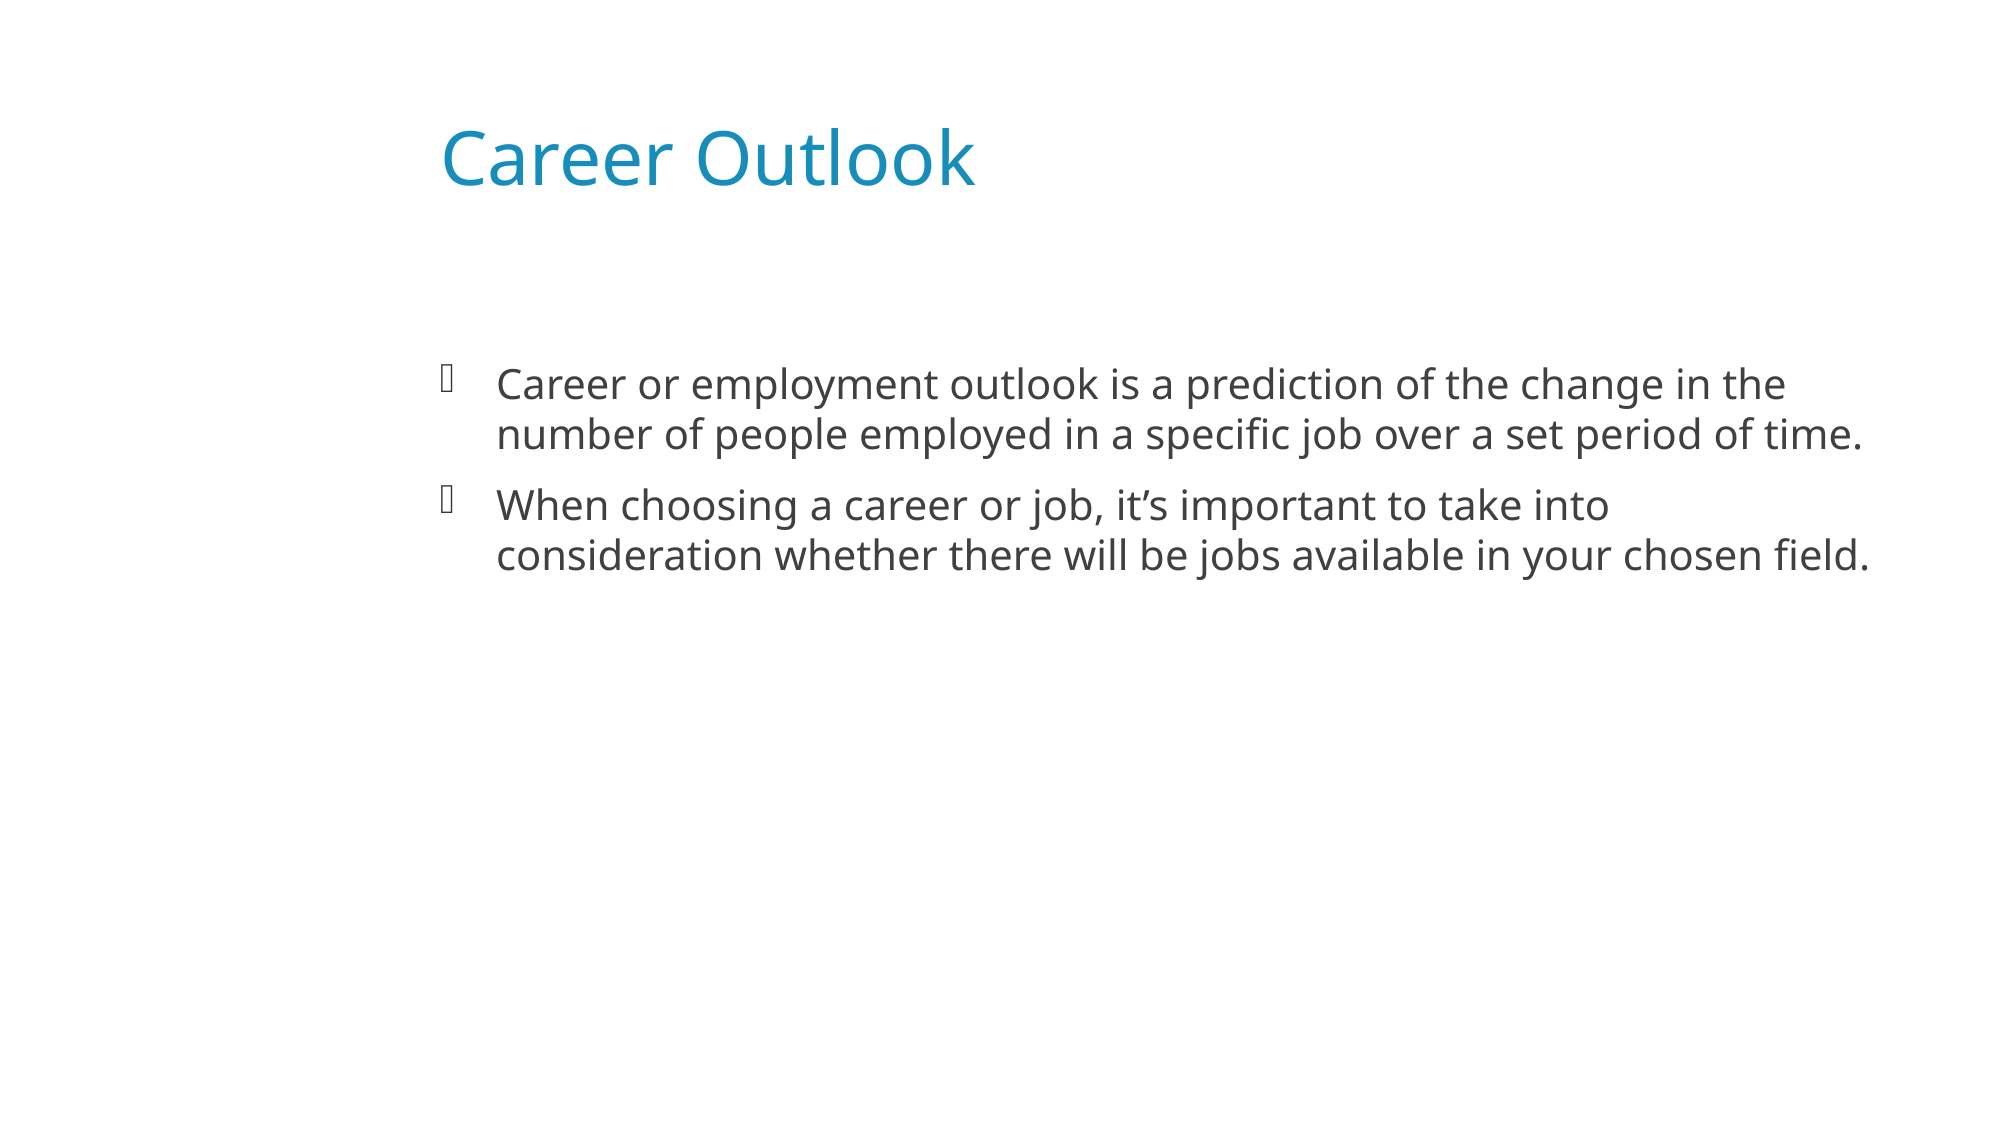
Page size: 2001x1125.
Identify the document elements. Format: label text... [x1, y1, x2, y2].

list Career or employment outlook is a prediction of the change in the number of people employed in a specific job over a set period of time. When choosing a career or job, it’s important to take into consideration whether there will be jobs available in your chosen field. [424, 350, 1888, 970]
title Career Outlook [425, 102, 1888, 313]
